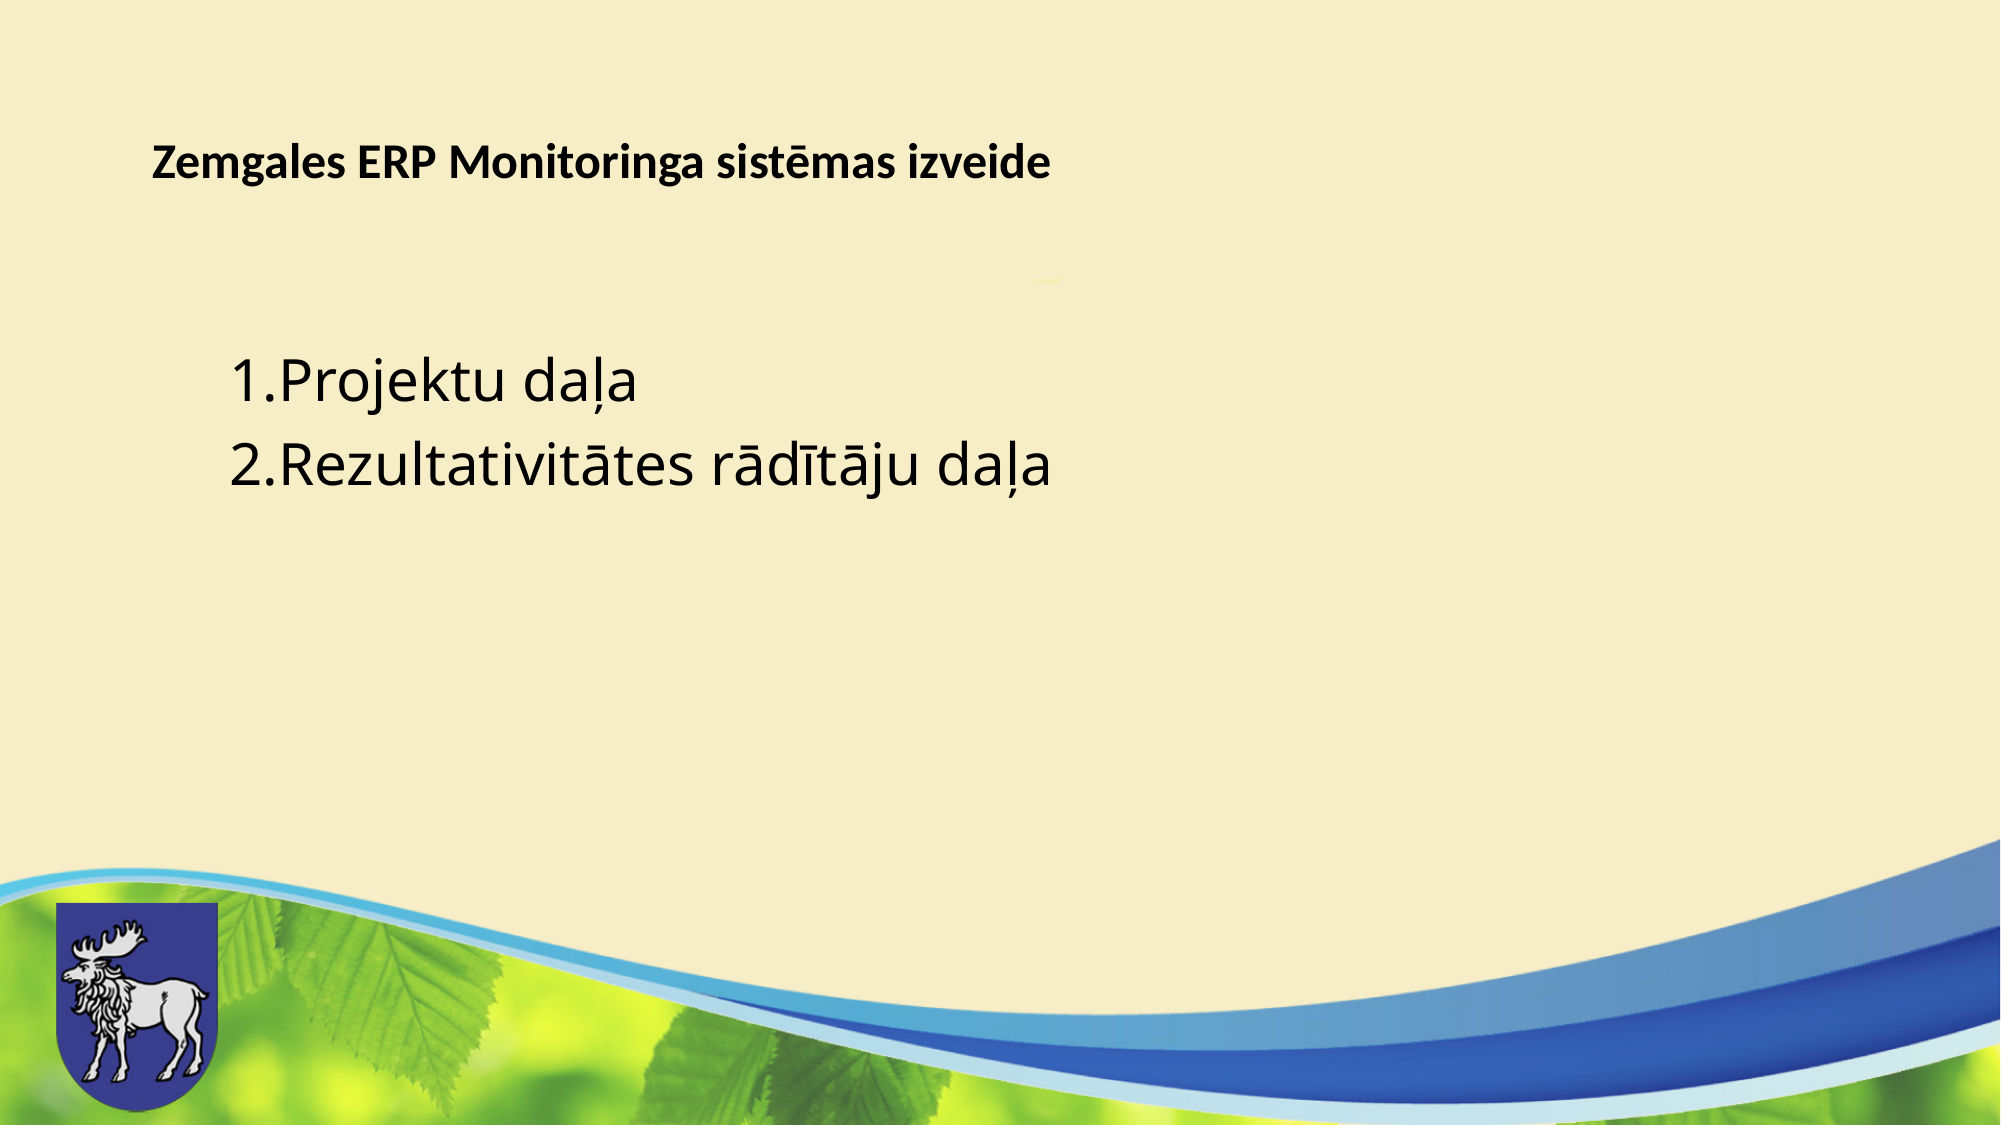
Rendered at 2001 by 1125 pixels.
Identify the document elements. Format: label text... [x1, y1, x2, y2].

picture [0, 0, 2001, 1125]
title Zemgales ERP Monitoringa sistēmas izveide [137, 87, 1953, 328]
list 1.Projektu daļa 2.Rezultativitātes rādītāju daļa [214, 343, 1184, 917]
